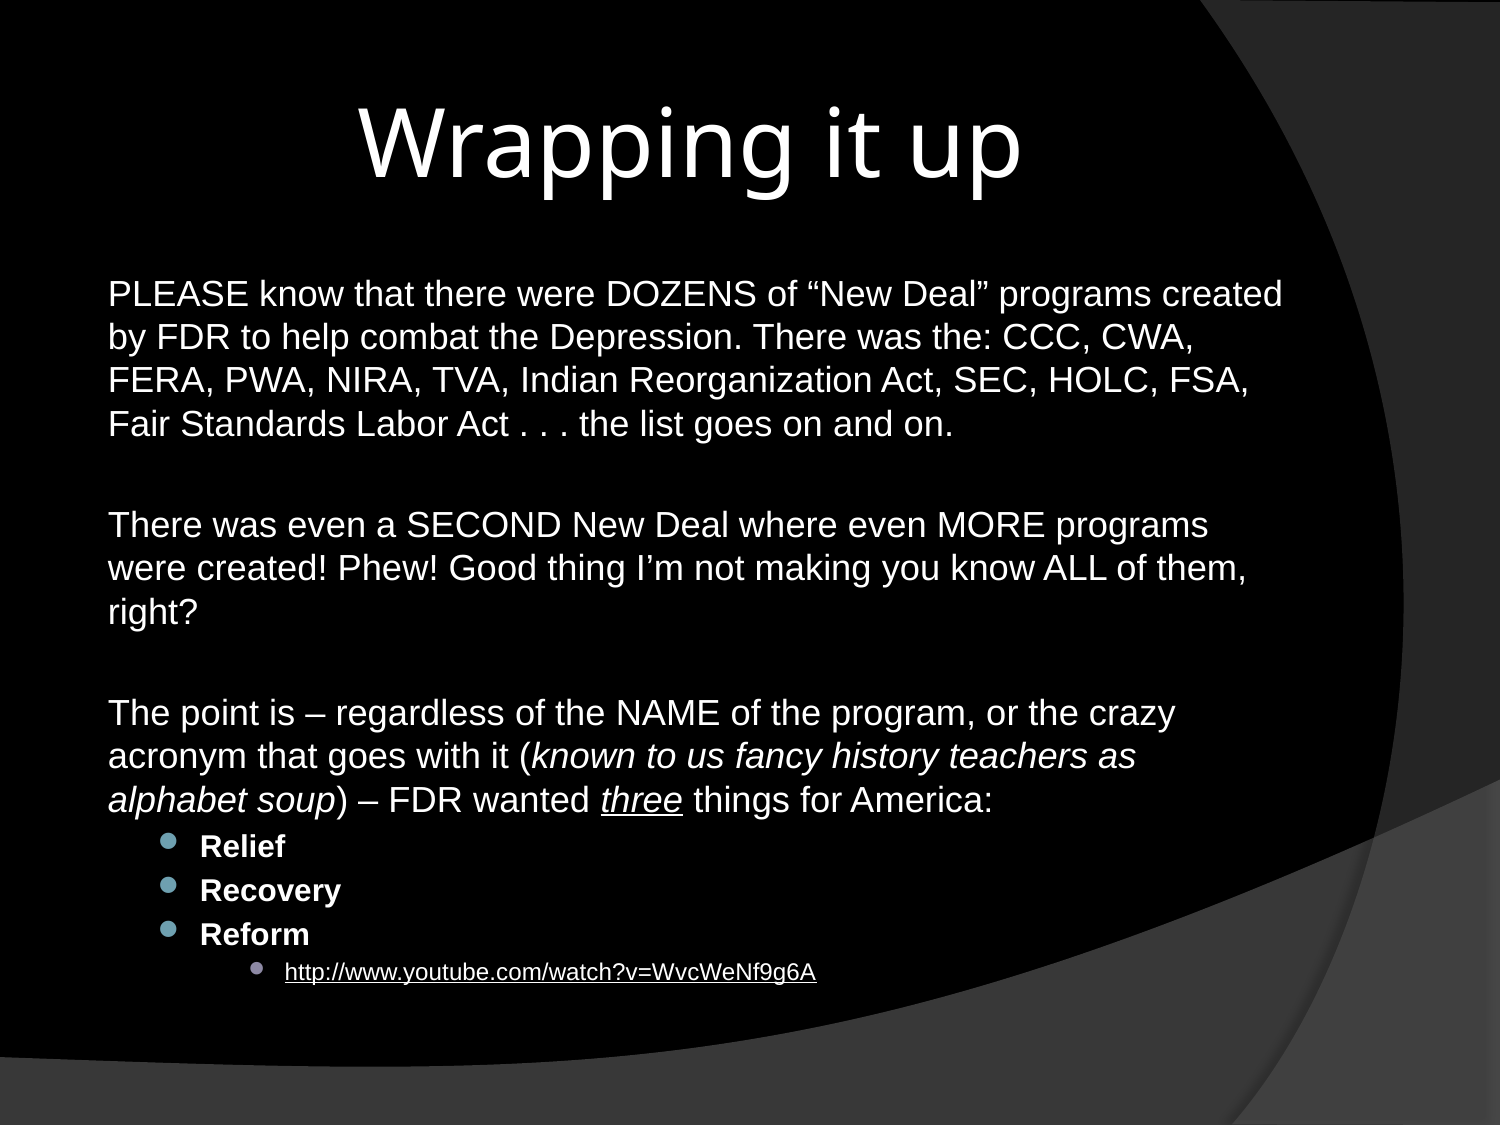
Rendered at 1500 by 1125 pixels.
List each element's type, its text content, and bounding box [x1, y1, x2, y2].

list PLEASE know that there were DOZENS of “New Deal” programs created by FDR to help combat the Depression. There was the: CCC, CWA, FERA, PWA, NIRA, TVA, Indian Reorganization Act, SEC, HOLC, FSA, Fair Standards Labor Act . . . the list goes on and on. There was even a SECOND New Deal where even MORE programs were created! Phew! Good thing I’m not making you know ALL of them, right? The point is – regardless of the NAME of the program, or the crazy acronym that goes with it (known to us fancy history teachers as alphabet soup) – FDR wanted three things for America: Relief Recovery Reform http://www.youtube.com/watch?v=WvcWeNf9g6A [75, 262, 1300, 1005]
title Wrapping it up [75, 45, 1300, 233]
